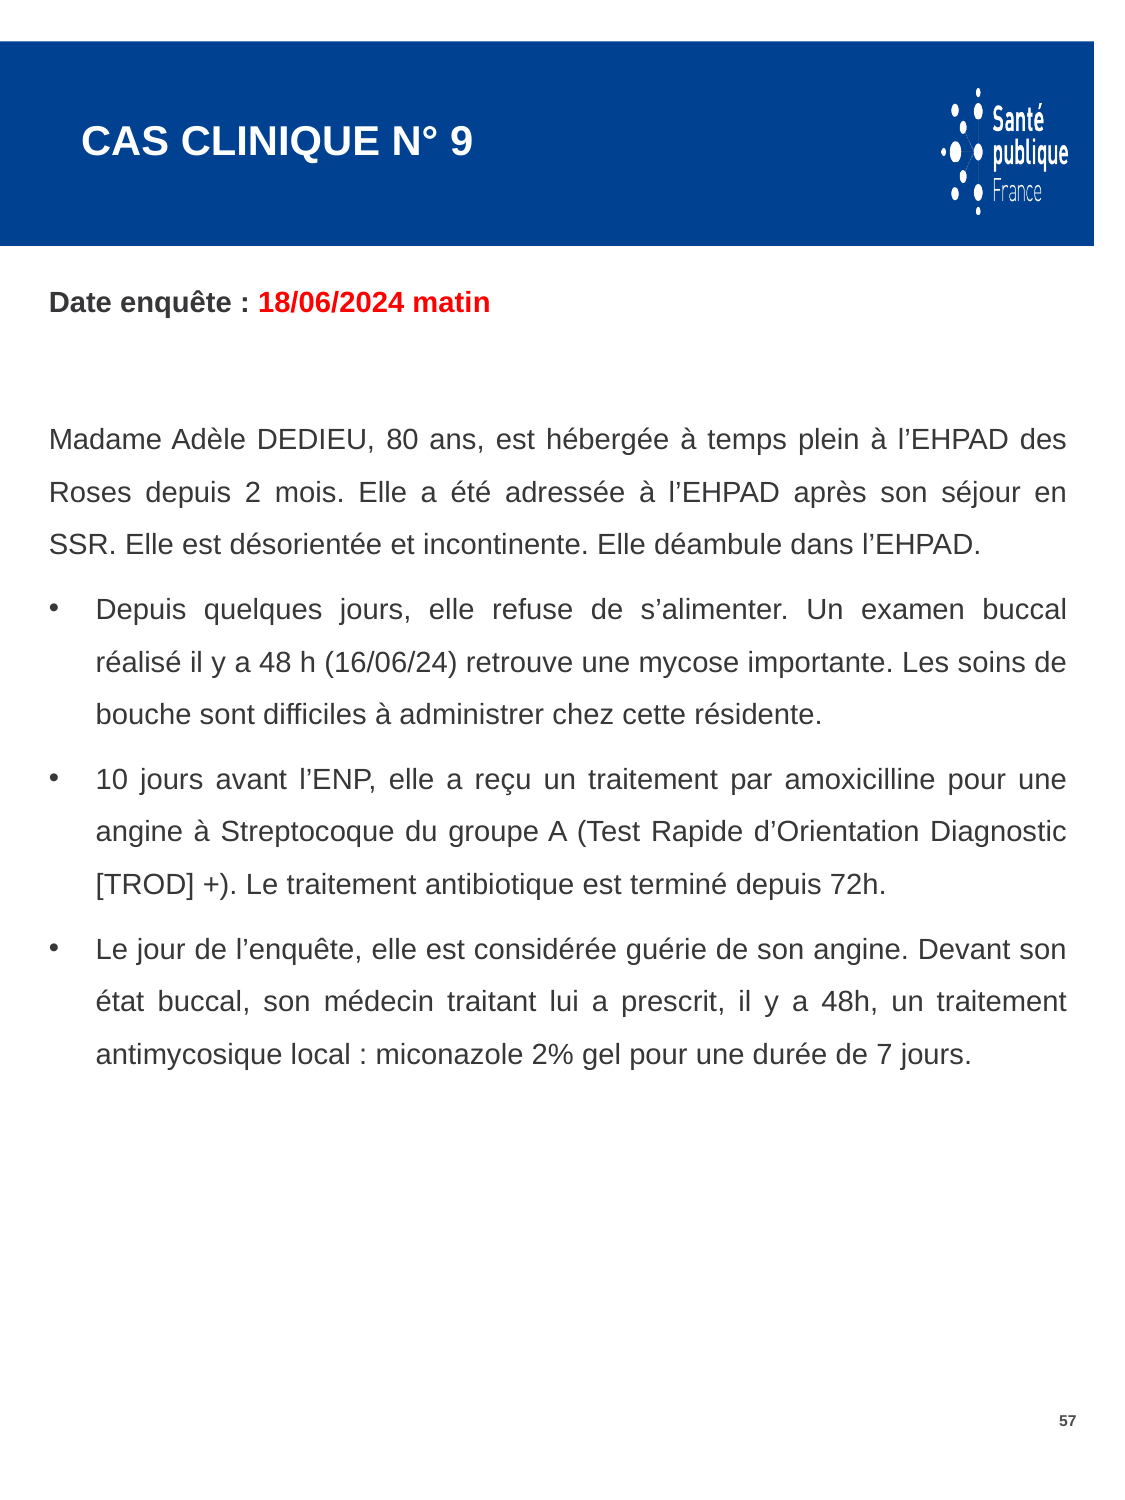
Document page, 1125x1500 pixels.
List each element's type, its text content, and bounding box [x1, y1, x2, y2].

picture [941, 88, 1068, 215]
title Cas clinique n° 9 [75, 41, 908, 246]
list Date enquête : 18/06/2024 matin Madame Adèle DEDIEU, 80 ans, est hébergée à temps plein à l’EHPAD des Roses depuis 2 mois. Elle a été adressée à l’EHPAD après son séjour en SSR. Elle est désorientée et incontinente. Elle déambule dans l’EHPAD. Depuis quelques jours, elle refuse de s’alimenter. Un examen buccal réalisé il y a 48 h (16/06/24) retrouve une mycose importante. Les soins de bouche sont difficiles à administrer chez cette résidente. 10 jours avant l’ENP, elle a reçu un traitement par amoxicilline pour une angine à Streptocoque du groupe A (Test Rapide d’Orientation Diagnostic [TROD] +). Le traitement antibiotique est terminé depuis 72h. Le jour de l’enquête, elle est considérée guérie de son angine. Devant son état buccal, son médecin traitant lui a prescrit, il y a 48h, un traitement antimycosique local : miconazole 2% gel pour une durée de 7 jours. [42, 265, 1075, 1376]
